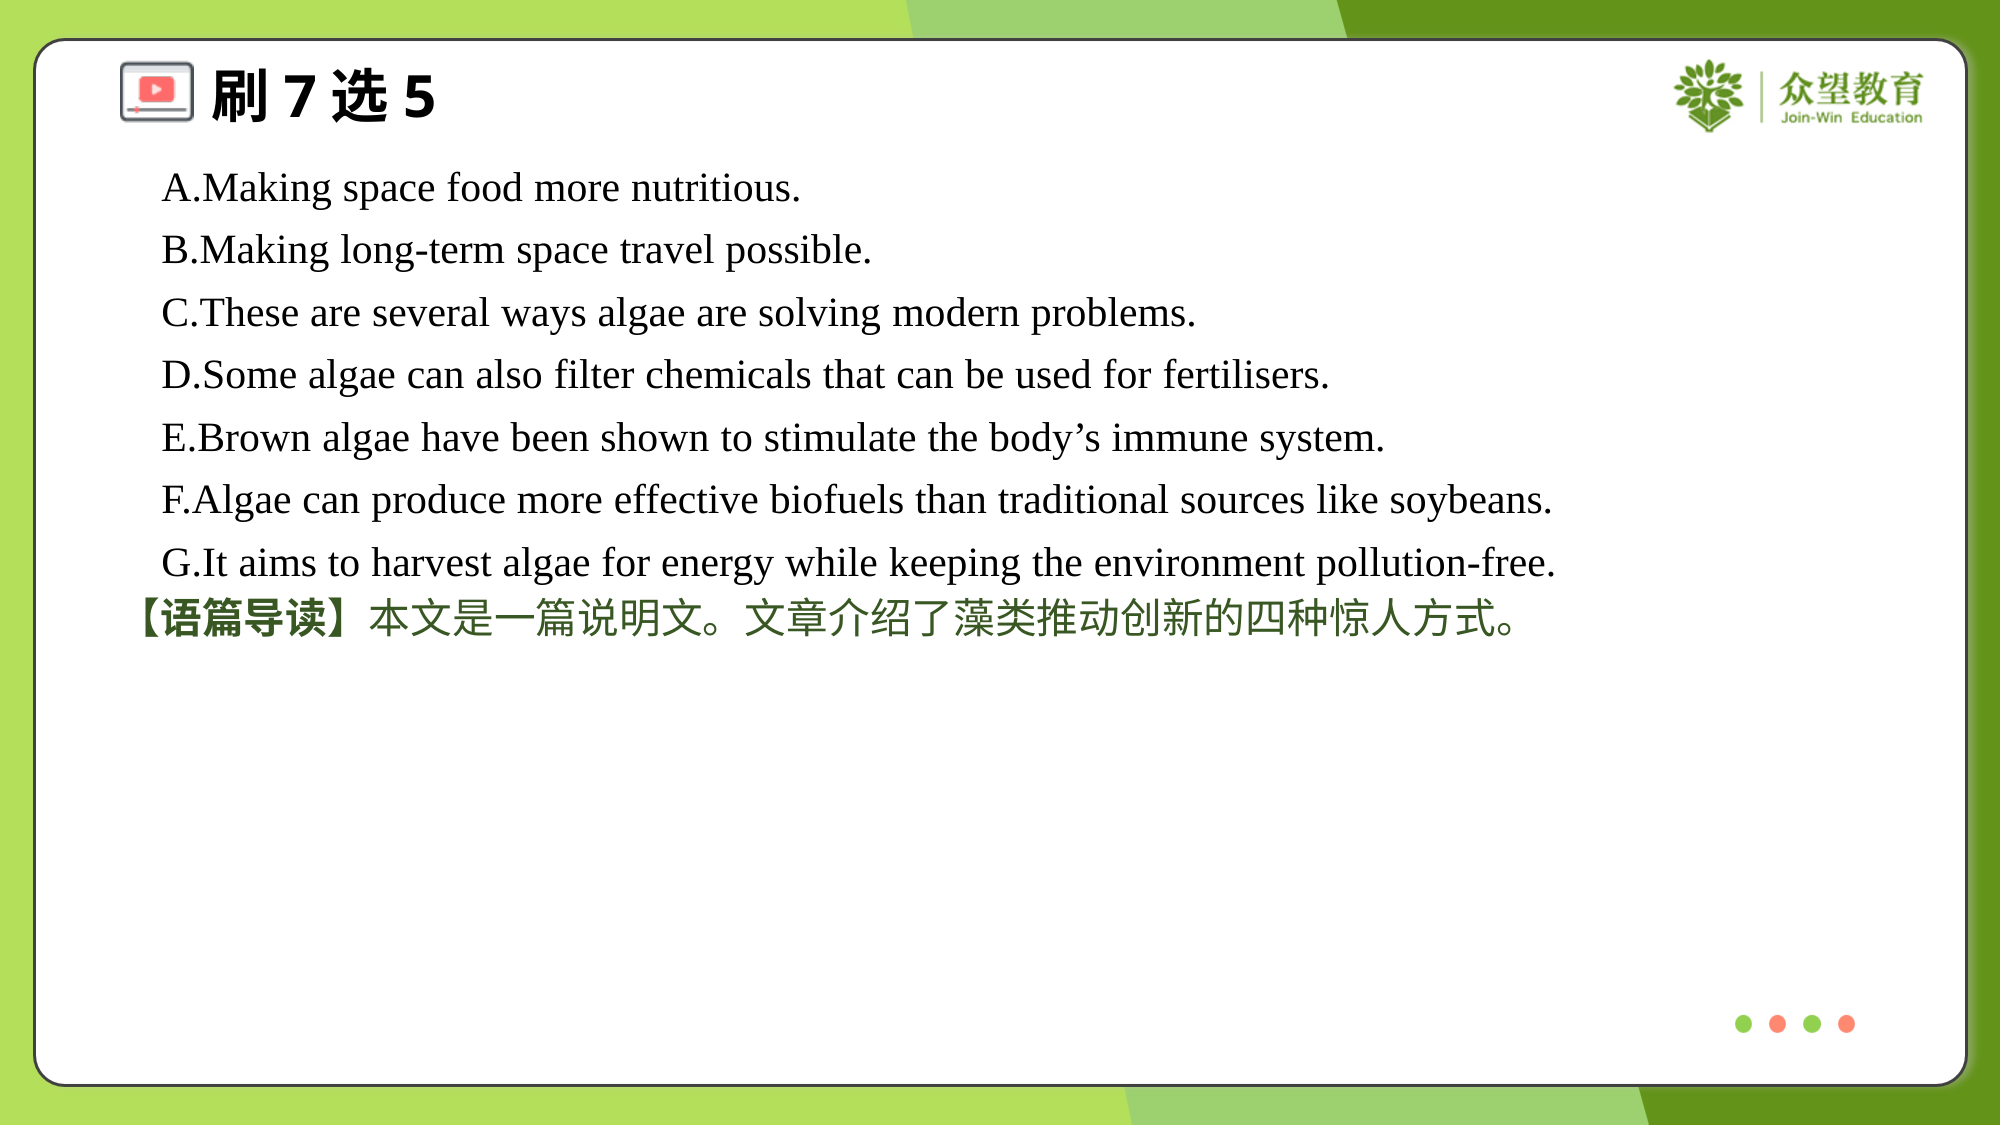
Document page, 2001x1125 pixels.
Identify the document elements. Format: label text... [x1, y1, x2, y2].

picture [0, 0, 2000, 1125]
text_box A.Making space food more nutritious. B.Making long-term space travel possible. C.These are several ways algae are solving modern problems. D.Some algae can also filter chemicals that can be used for fertilisers. E.Brown algae have been shown to stimulate the body’s immune system. F.Algae can produce more effective biofuels than traditional sources like soybeans. G.It aims to harvest algae for energy while keeping the environment pollution-free. [118, 146, 1883, 579]
text_box 【语篇导读】本文是一篇说明文。文章介绍了藻类推动创新的四种惊人方式。 [118, 579, 1883, 638]
